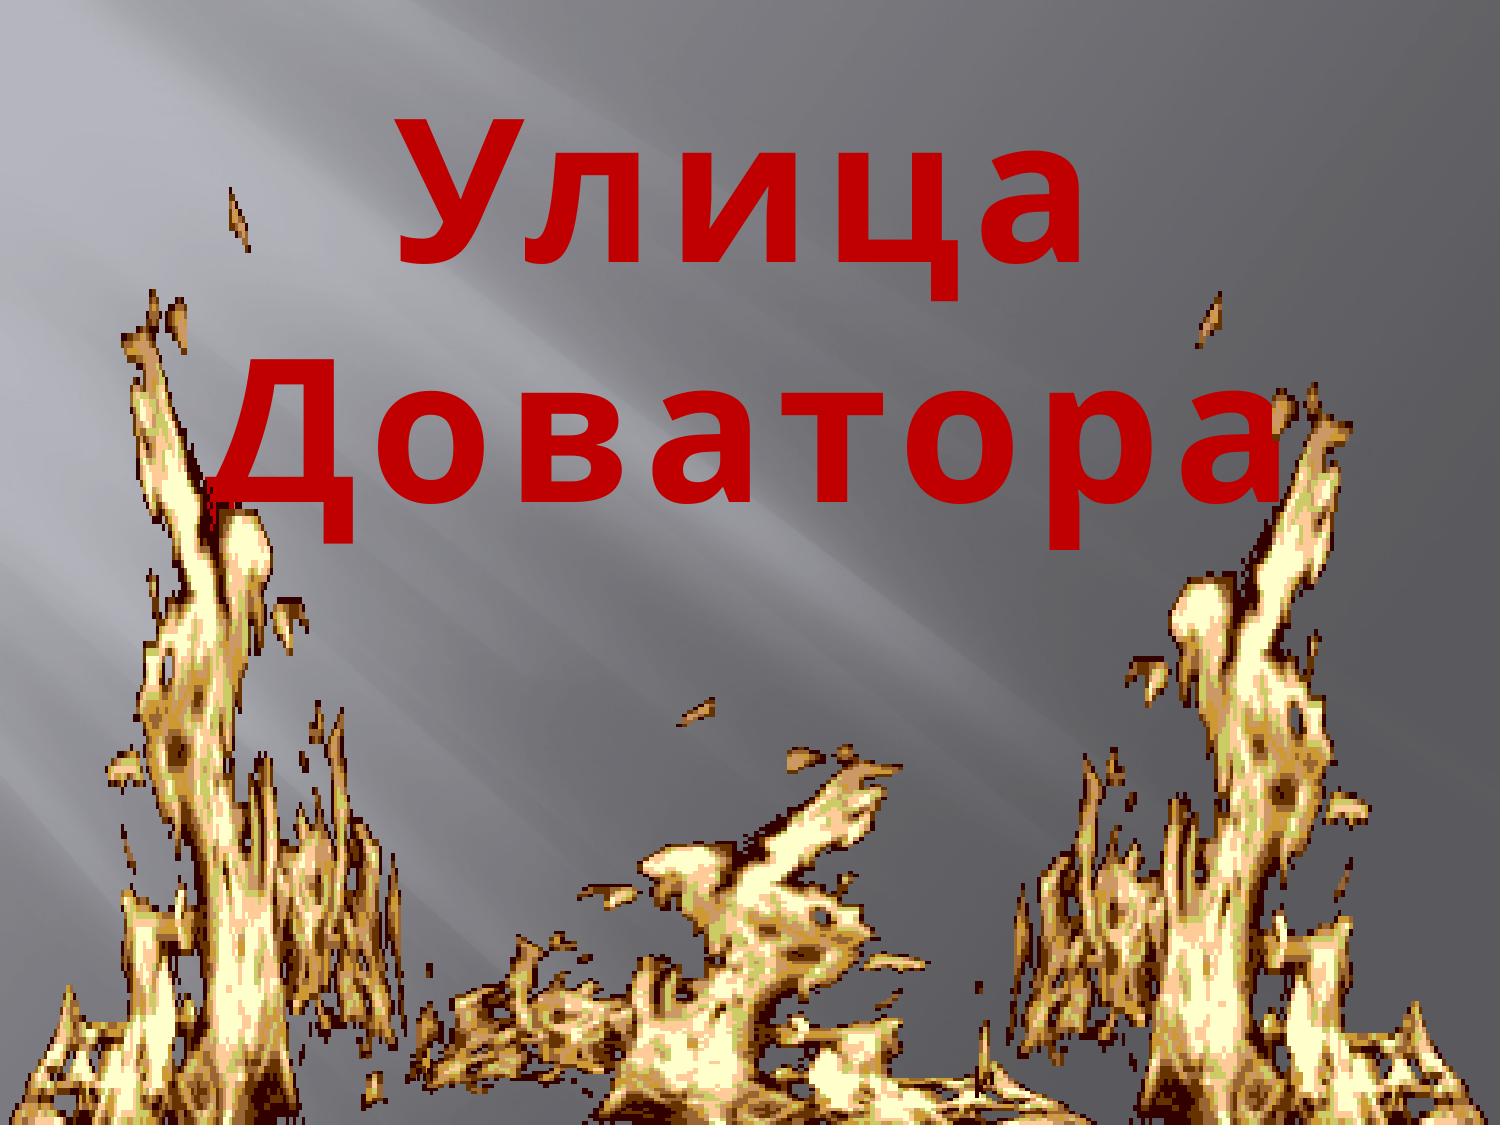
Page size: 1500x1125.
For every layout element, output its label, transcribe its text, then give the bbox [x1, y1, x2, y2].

title Улица Доватора [485, 101, 1500, 543]
picture [0, 70, 1500, 1125]
